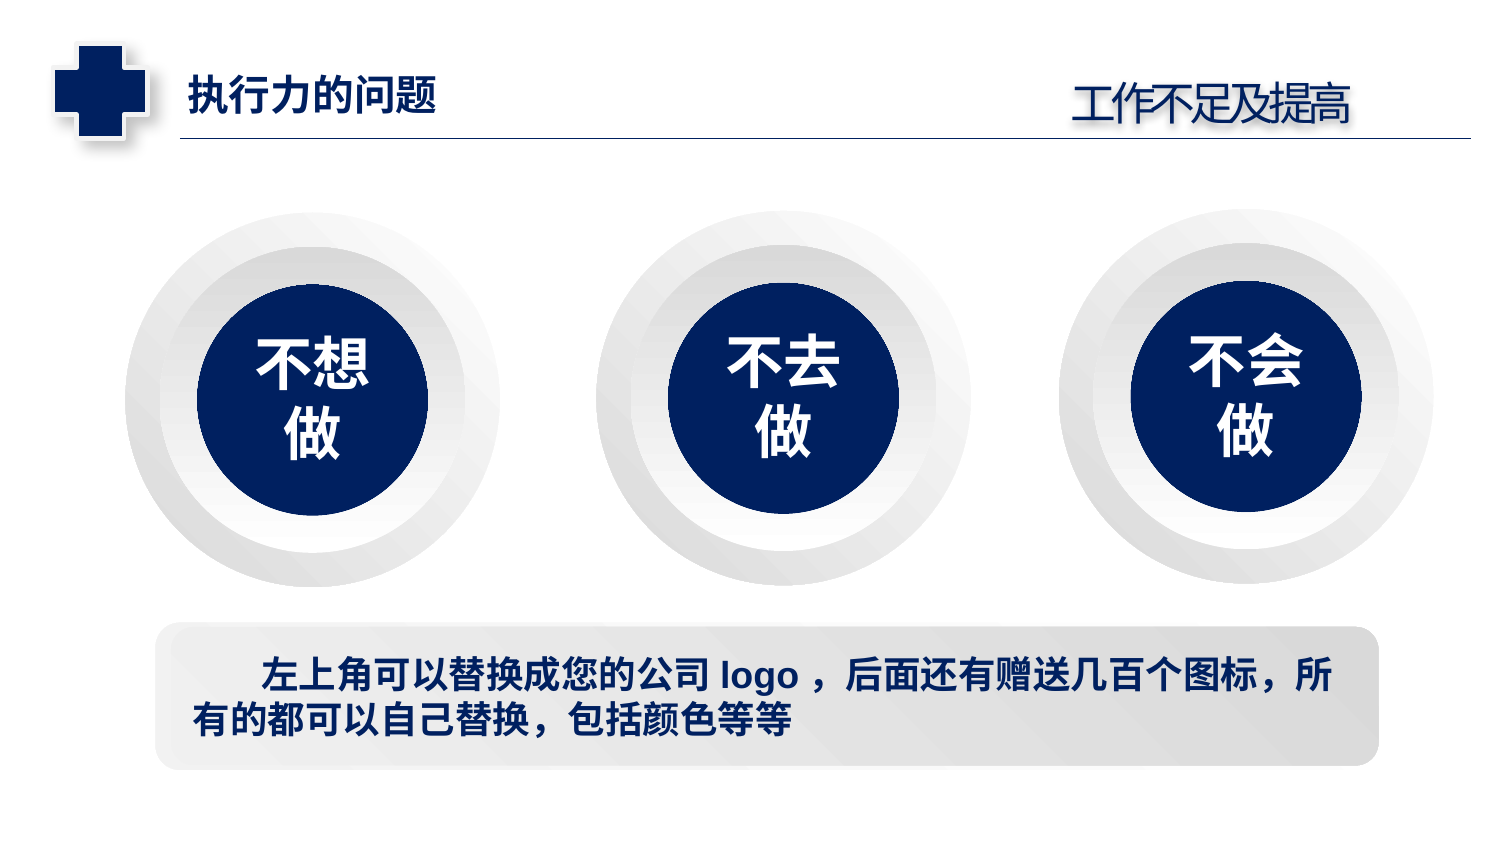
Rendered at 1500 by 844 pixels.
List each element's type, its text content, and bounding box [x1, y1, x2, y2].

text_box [125, 212, 500, 588]
text_box 执行力的问题 [172, 60, 453, 126]
text_box 工作不足及提高 [1056, 67, 1369, 138]
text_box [596, 210, 971, 586]
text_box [1058, 208, 1434, 584]
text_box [155, 622, 1395, 771]
